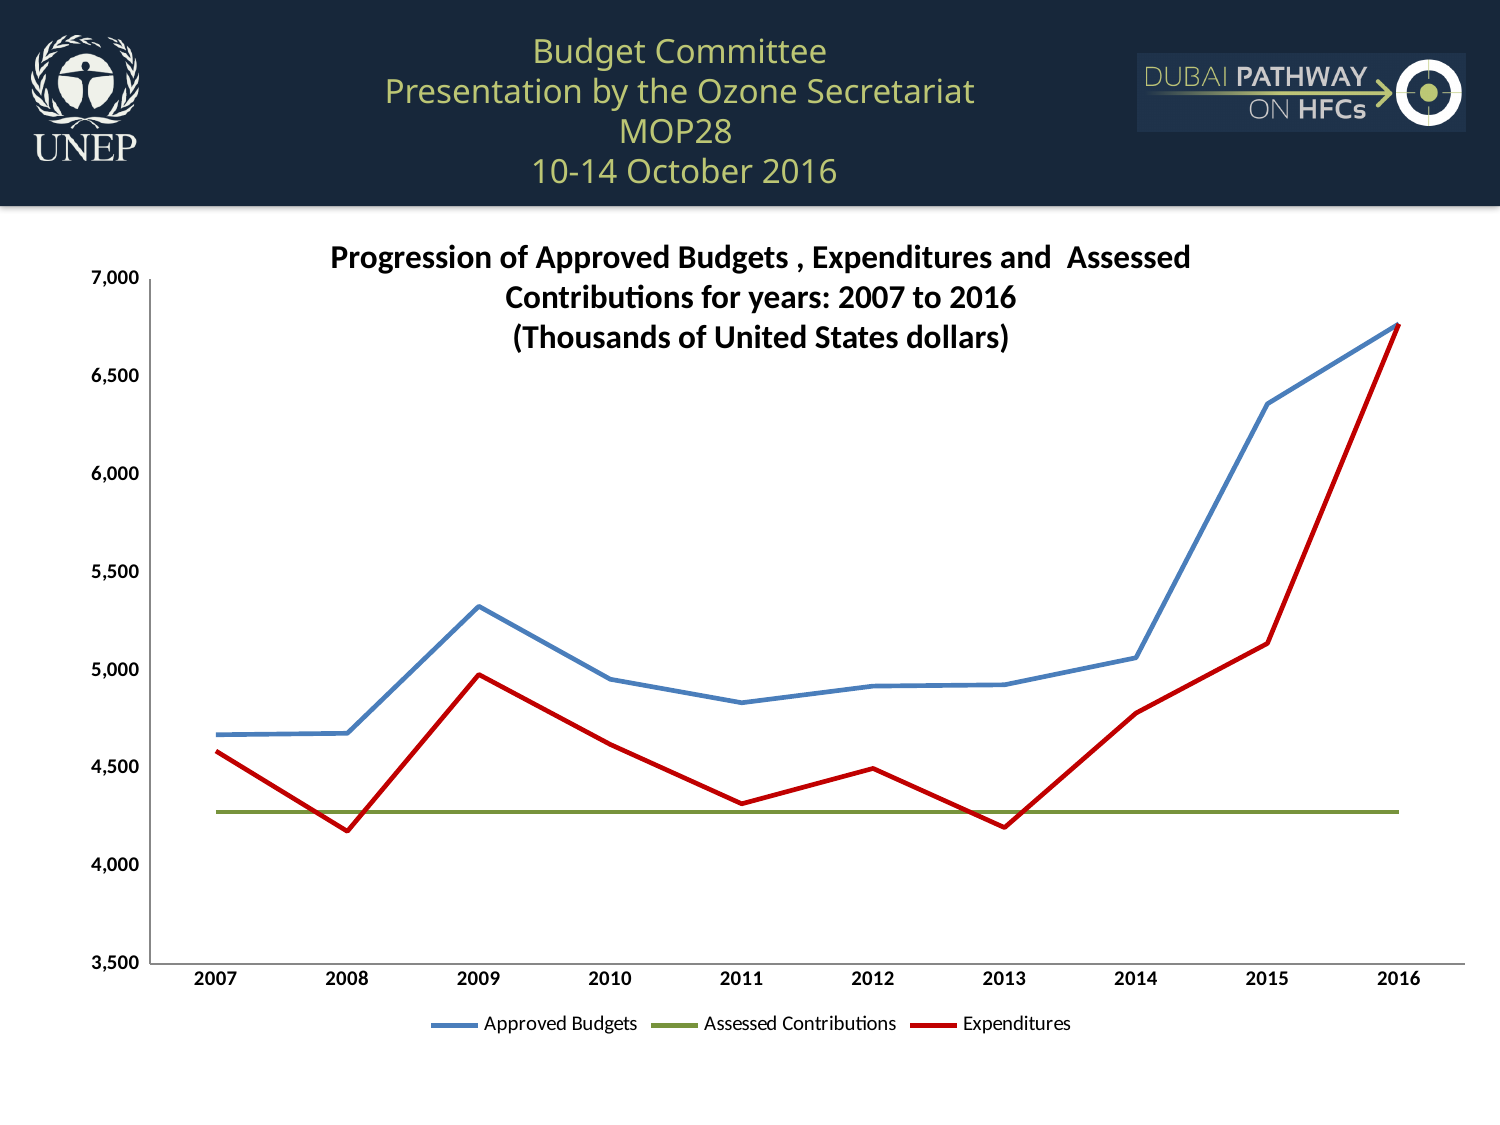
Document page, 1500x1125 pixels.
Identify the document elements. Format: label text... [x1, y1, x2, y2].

picture [31, 35, 140, 161]
picture [1137, 53, 1466, 132]
text_box [0, 0, 1500, 207]
text_box Budget Committee Presentation by the Ozone Secretariat MOP28 10-14 October 2016 [276, 23, 1093, 198]
chart [37, 224, 1466, 1042]
